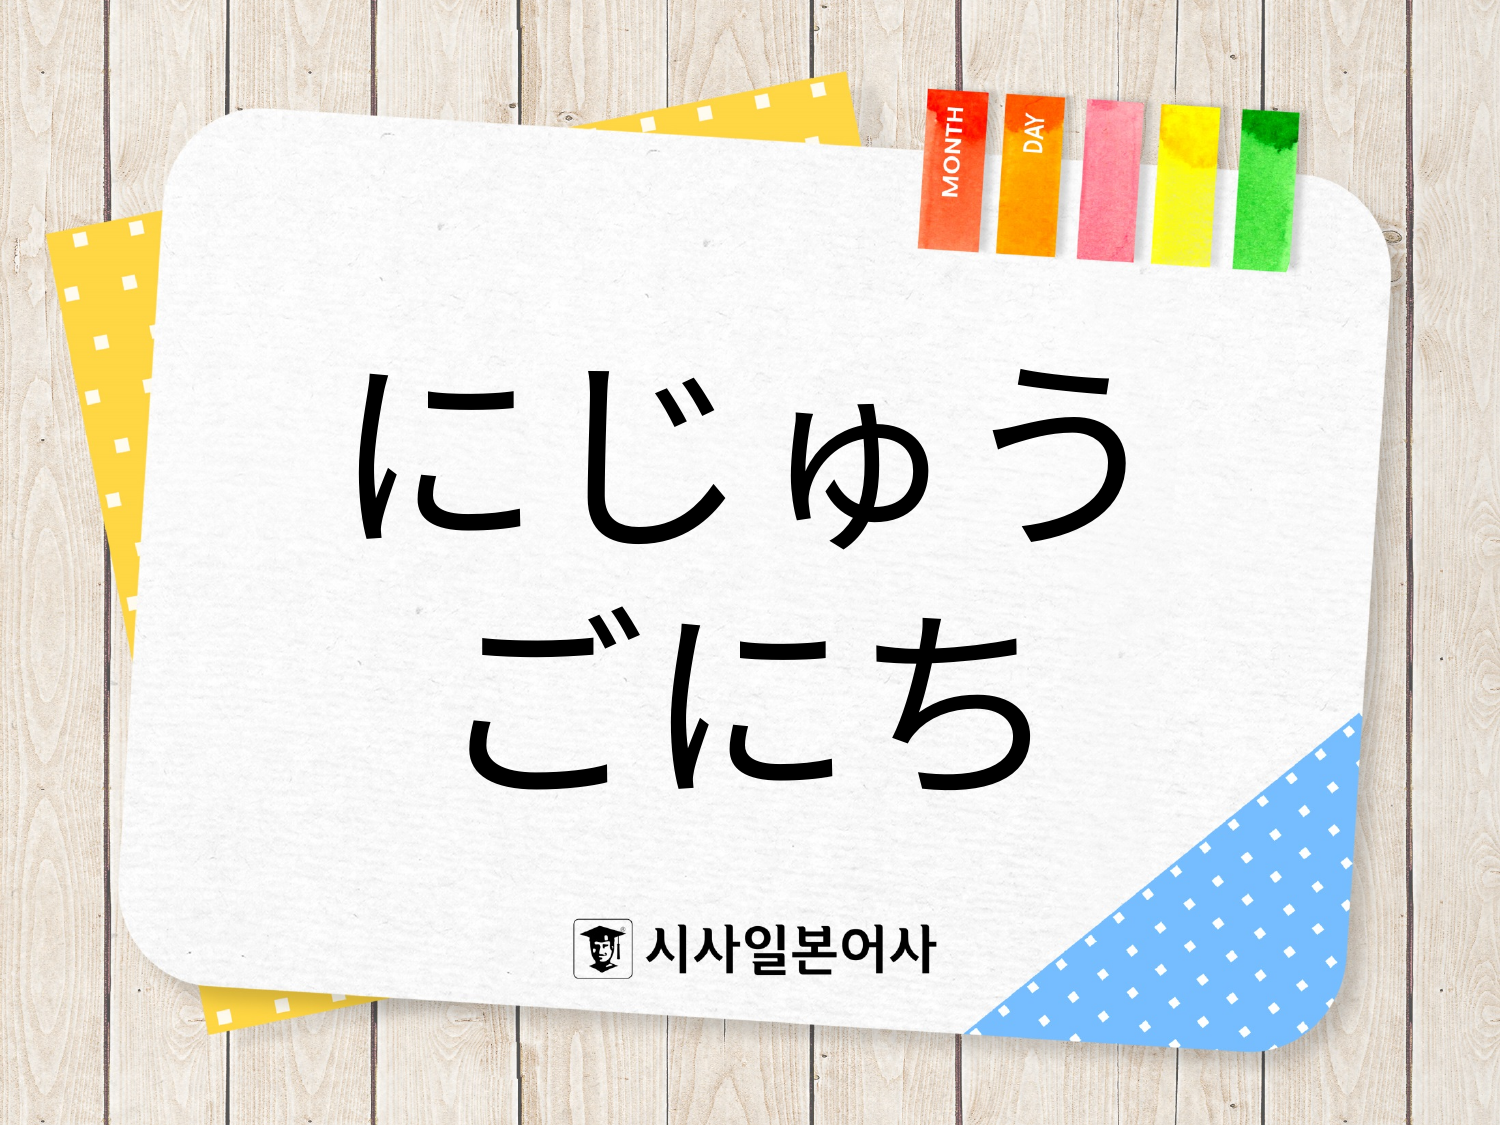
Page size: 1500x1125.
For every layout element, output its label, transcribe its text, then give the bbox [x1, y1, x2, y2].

title にじゅう ごにち [75, 338, 1425, 811]
picture [0, 0, 1500, 1125]
